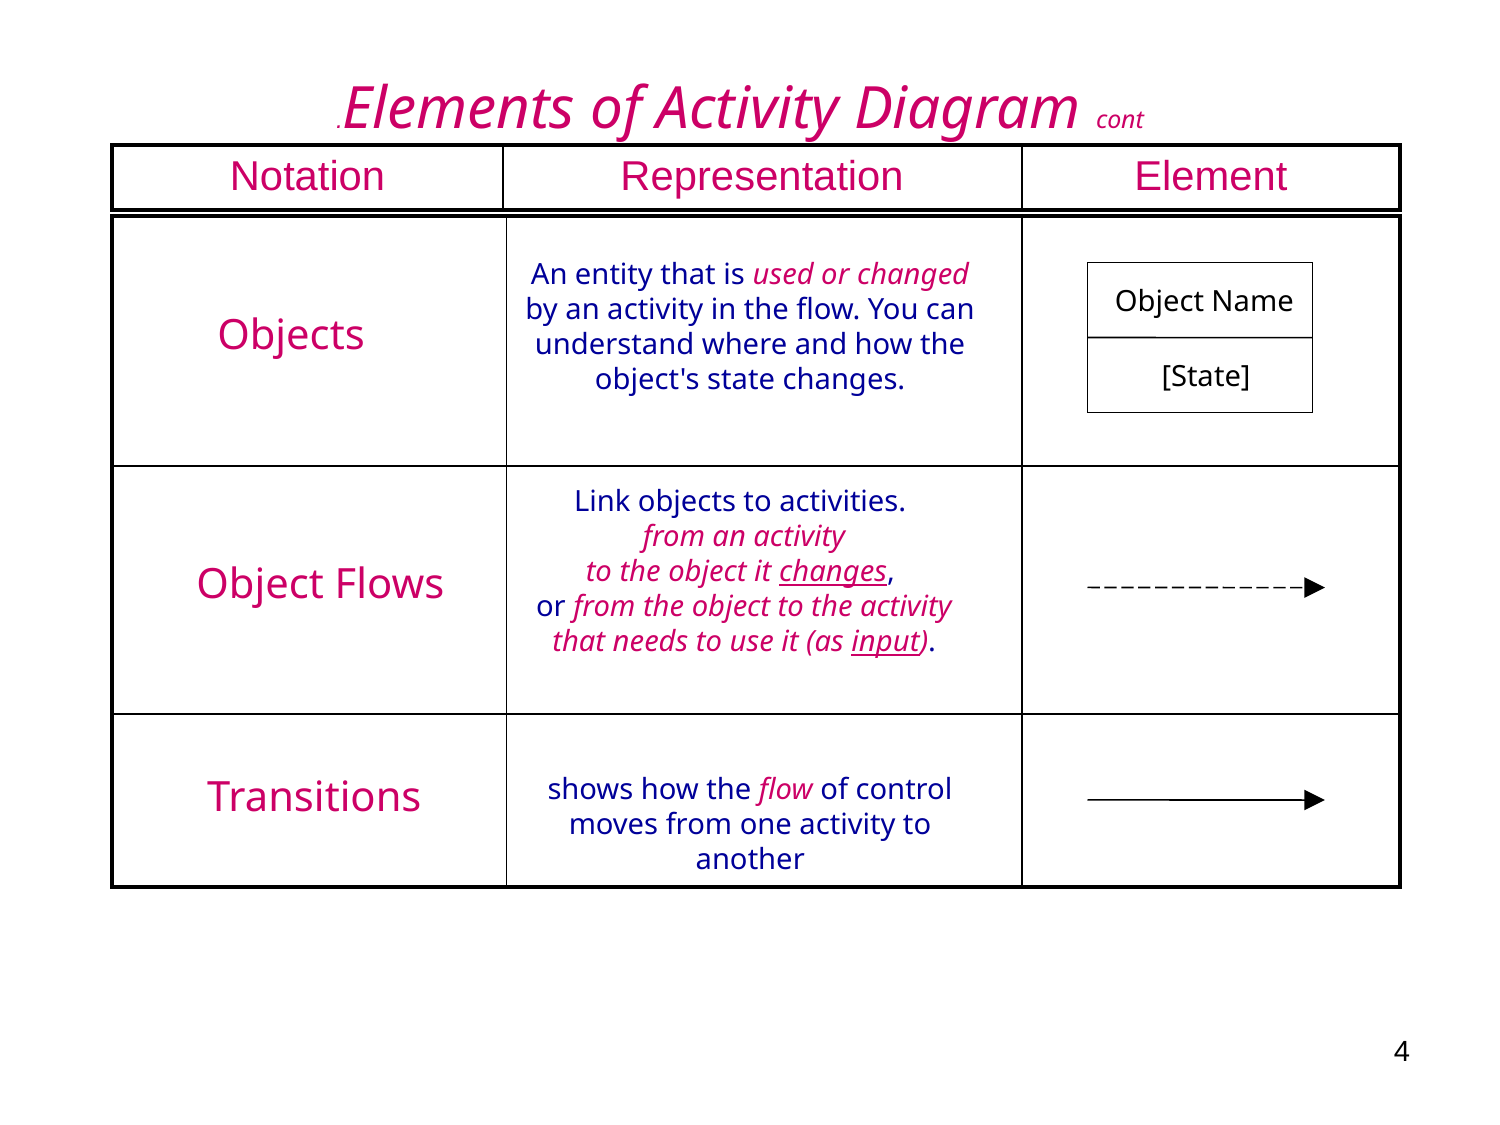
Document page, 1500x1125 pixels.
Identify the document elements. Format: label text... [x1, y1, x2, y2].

table_header Representation [504, 147, 1021, 208]
text_box [1297, 577, 1325, 598]
text_box Objects [202, 299, 380, 365]
table_cell [114, 715, 506, 885]
text_box Link objects to activities. from an activity to the object it changes, or from the object to the activity that needs to use it (as input). [502, 474, 987, 700]
table_header [1023, 218, 1398, 465]
slide_number 4 [1074, 1024, 1426, 1103]
table_header [114, 218, 506, 465]
text_box Object Name [1099, 274, 1313, 325]
table_cell [507, 715, 1021, 885]
table_cell [1023, 715, 1398, 885]
text_box [1087, 338, 1313, 413]
text_box An entity that is used or changed by an activity in the flow. You can understand where and how the object's state changes. [502, 247, 999, 438]
text_box [1087, 789, 1325, 811]
table_cell [507, 467, 1021, 713]
table_cell [114, 467, 506, 713]
text_box Elements of Activity Diagram cont. [320, 62, 1159, 143]
text_box [1087, 262, 1313, 337]
table_cell [1023, 467, 1398, 713]
text_box shows how the flow of control moves from one activity to another [502, 763, 999, 924]
table_header Notation [114, 147, 502, 208]
text_box Object Flows [181, 549, 460, 615]
text_box Transitions [192, 762, 437, 828]
text_box [State] [1099, 349, 1313, 400]
table_header Element [1023, 147, 1398, 208]
table_header [507, 218, 1021, 465]
